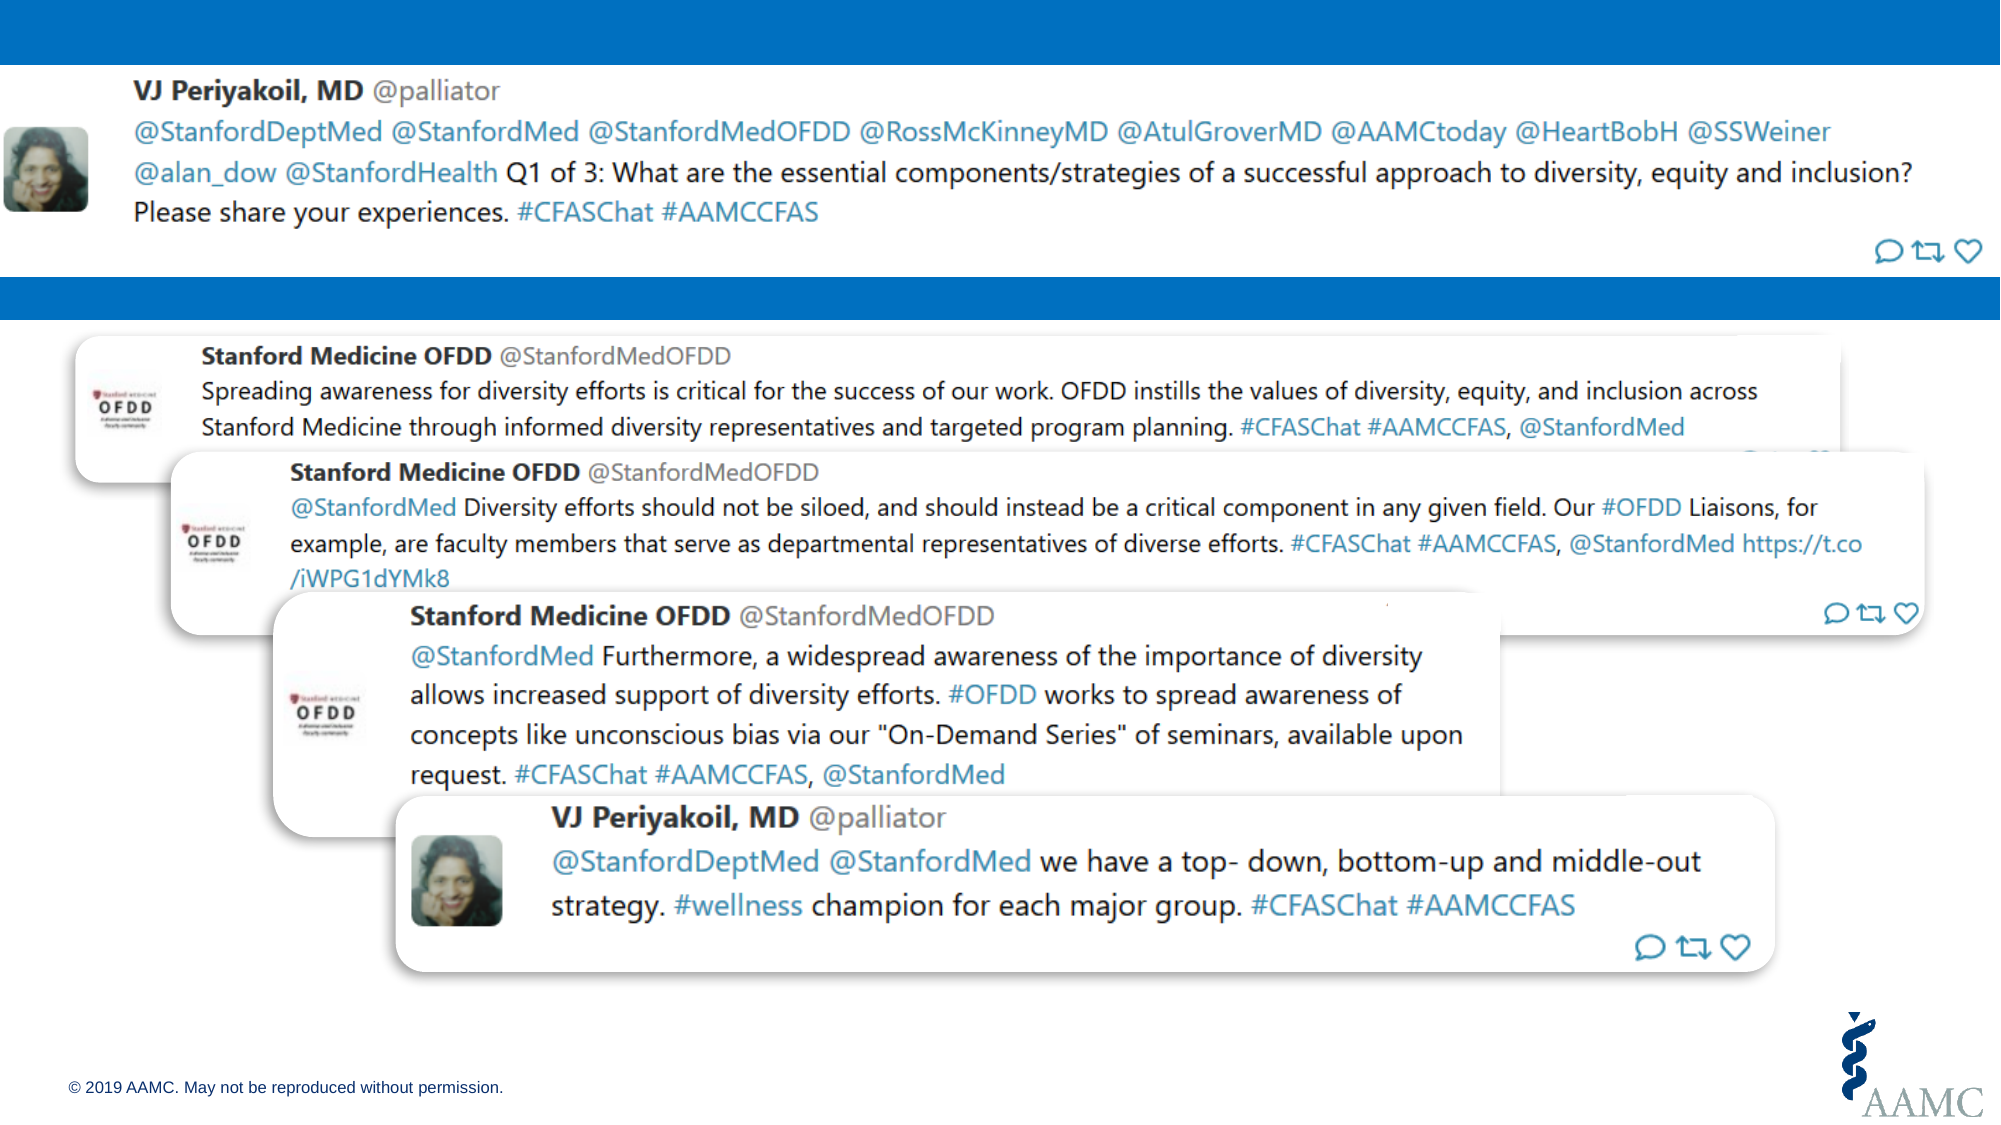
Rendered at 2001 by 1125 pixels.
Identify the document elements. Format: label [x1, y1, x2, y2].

text_box [170, 451, 1925, 636]
picture [1842, 1012, 1983, 1117]
text_box [75, 335, 1841, 483]
text_box [0, 0, 2000, 318]
text_box [272, 591, 1501, 838]
text_box [395, 795, 1776, 973]
